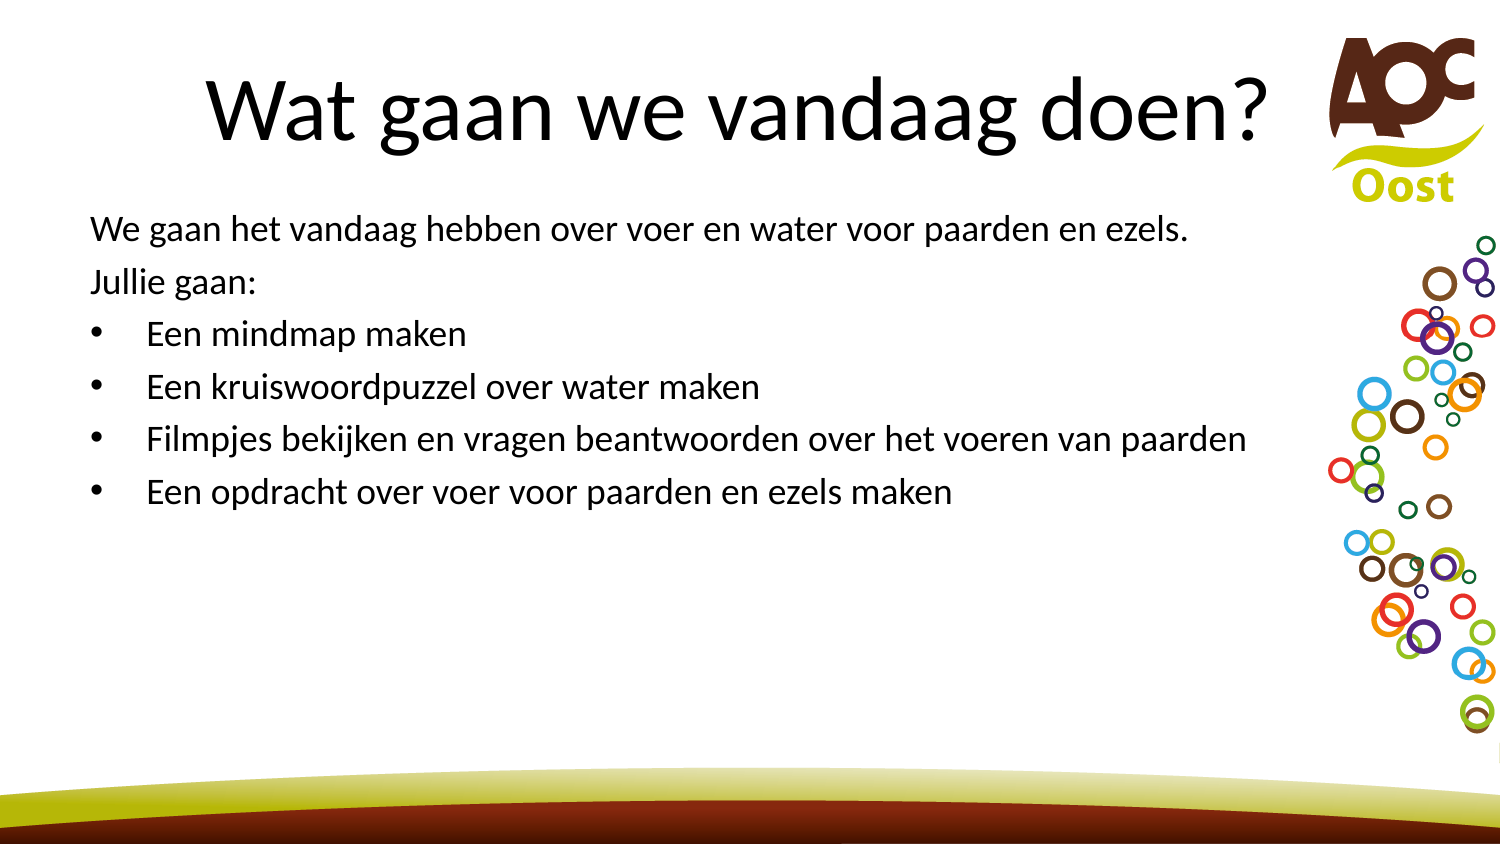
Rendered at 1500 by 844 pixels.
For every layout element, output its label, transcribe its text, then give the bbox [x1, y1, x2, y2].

list We gaan het vandaag hebben over voer en water voor paarden en ezels. Jullie gaan: Een mindmap maken Een kruiswoordpuzzel over water maken Filmpjes bekijken en vragen beantwoorden over het voeren van paarden Een opdracht over voer voor paarden en ezels maken [75, 196, 1425, 754]
title Wat gaan we vandaag doen? [75, 33, 1425, 175]
picture [0, 0, 1500, 844]
